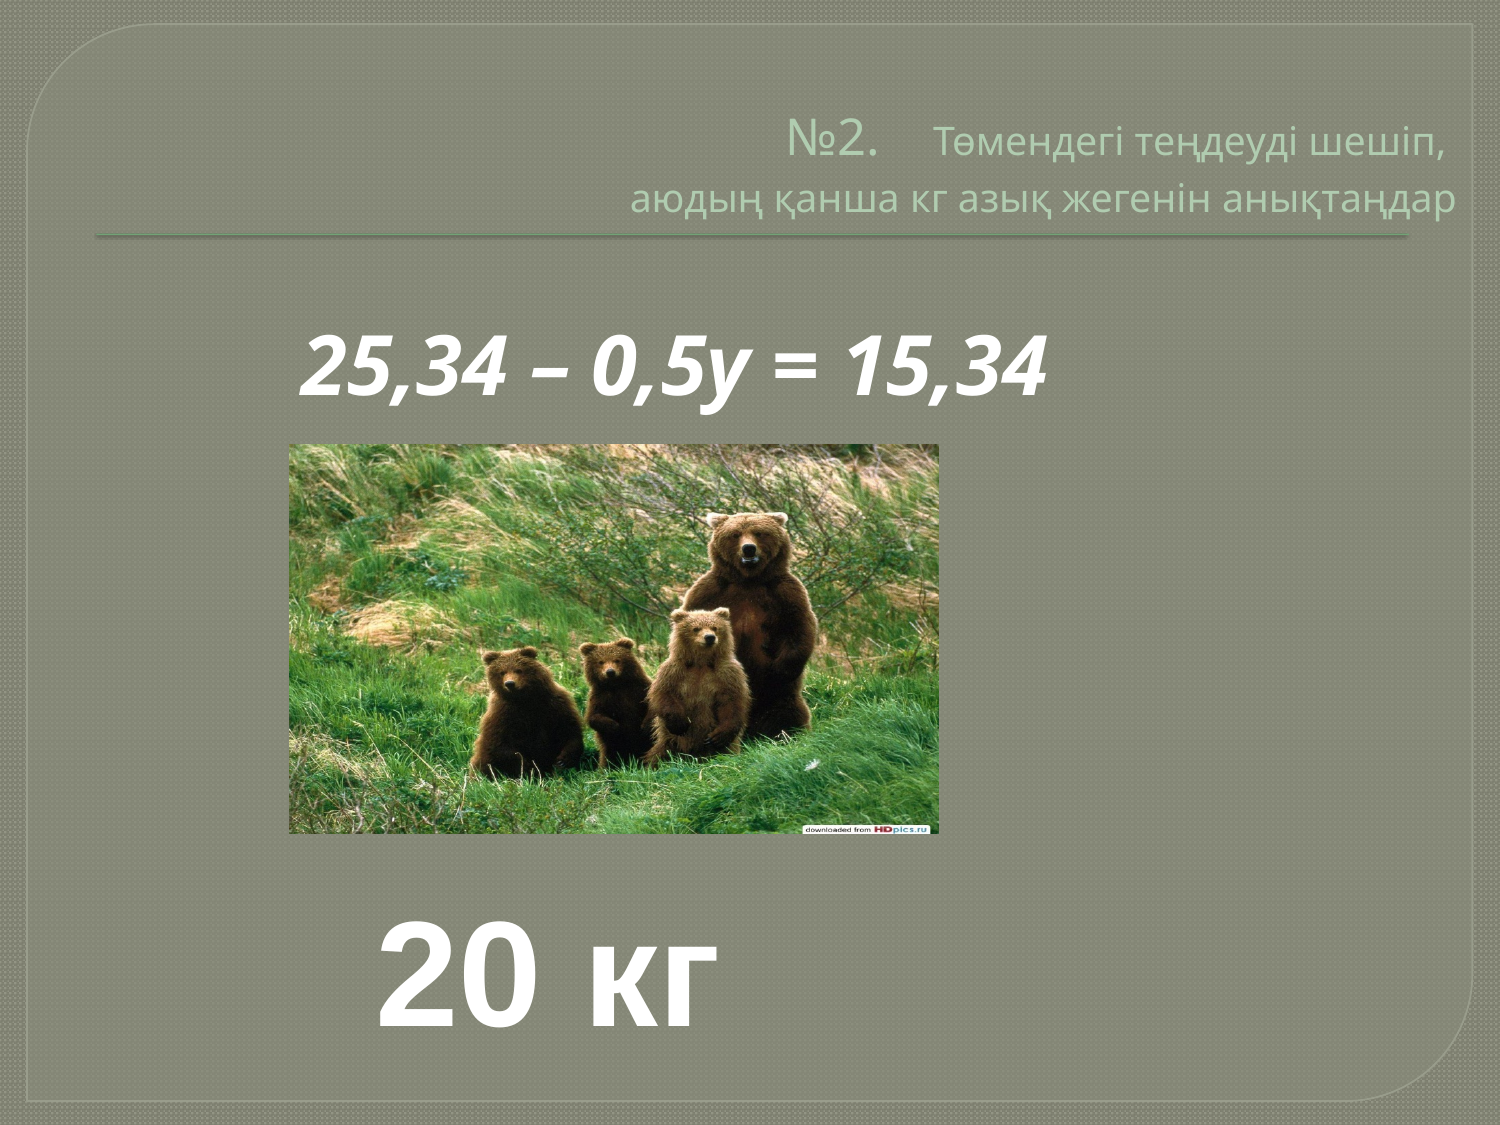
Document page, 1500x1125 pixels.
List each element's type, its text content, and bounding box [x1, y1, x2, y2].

picture [288, 444, 940, 835]
title №2. Төмендегі теңдеуді шешіп, аюдың қанша кг азық жегенін анықтаңдар [46, 93, 1472, 232]
list 25,34 – 0,5у = 15,34 [0, 304, 1350, 440]
text_box 20 кг [360, 869, 750, 1065]
